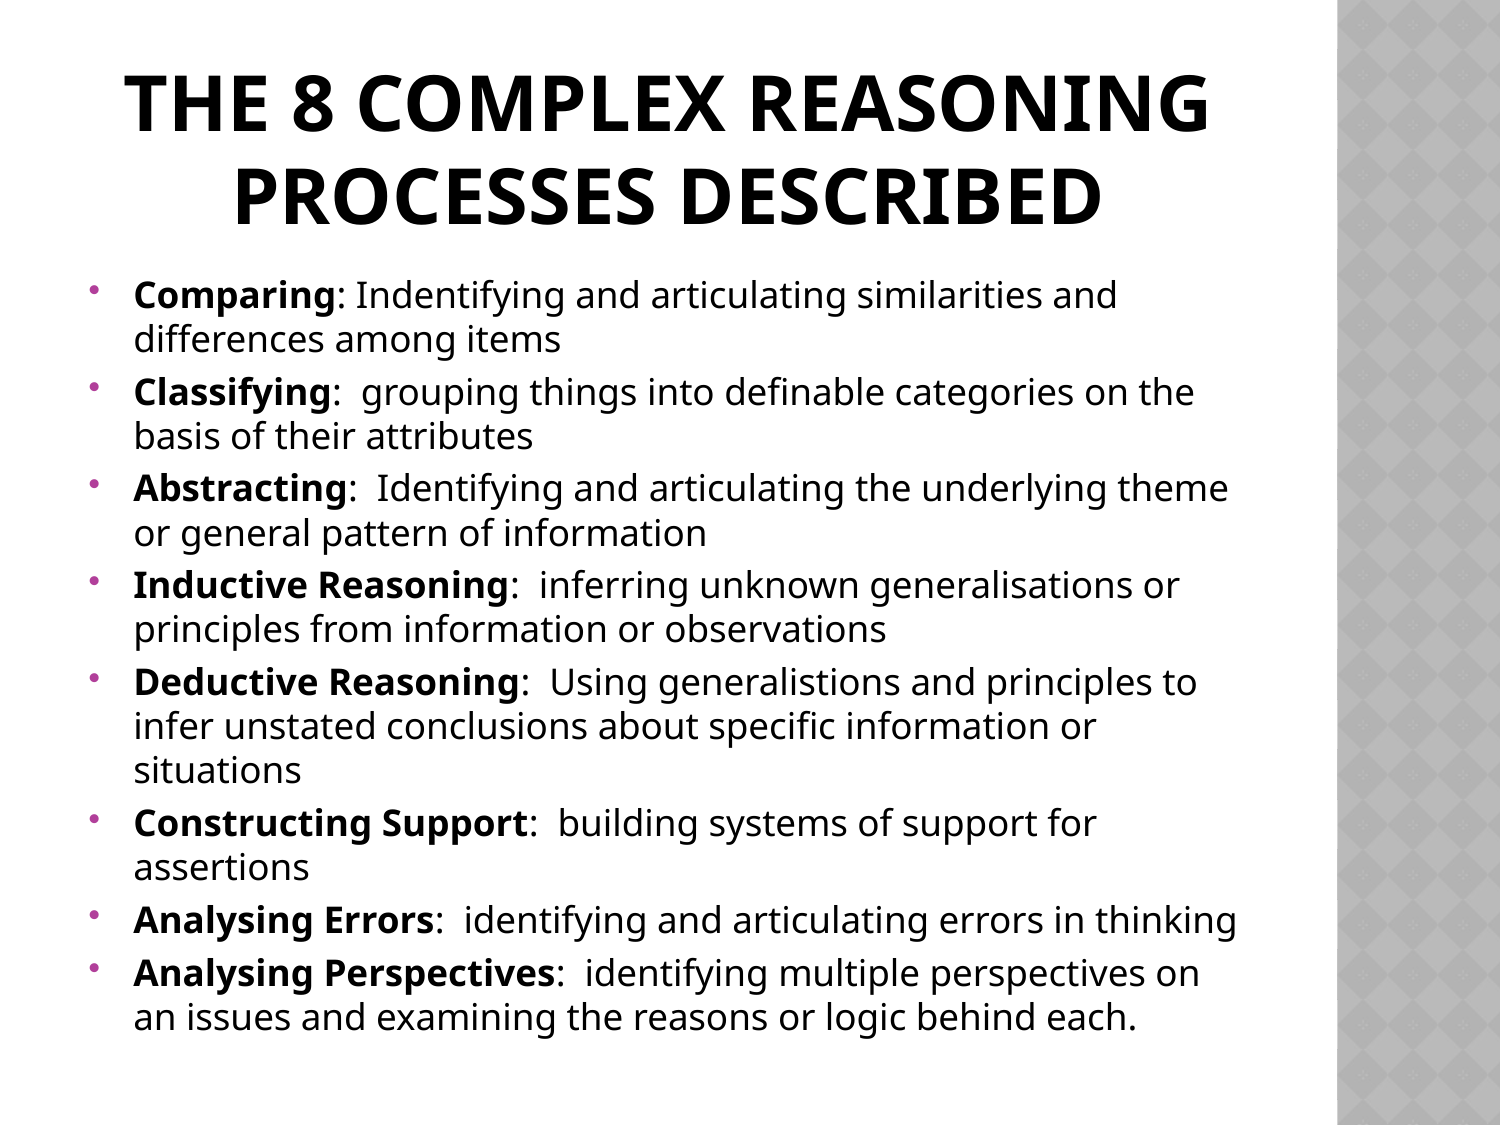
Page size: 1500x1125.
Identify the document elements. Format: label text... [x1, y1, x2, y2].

title The 8 Complex reasoning processes described [75, 52, 1263, 240]
list Comparing: Indentifying and articulating similarities and differences among items Classifying: grouping things into definable categories on the basis of their attributes Abstracting: Identifying and articulating the underlying theme or general pattern of information Inductive Reasoning: inferring unknown generalisations or principles from information or observations Deductive Reasoning: Using generalistions and principles to infer unstated conclusions about specific information or situations Constructing Support: building systems of support for assertions Analysing Errors: identifying and articulating errors in thinking Analysing Perspectives: identifying multiple perspectives on an issues and examining the reasons or logic behind each. [75, 264, 1263, 1059]
